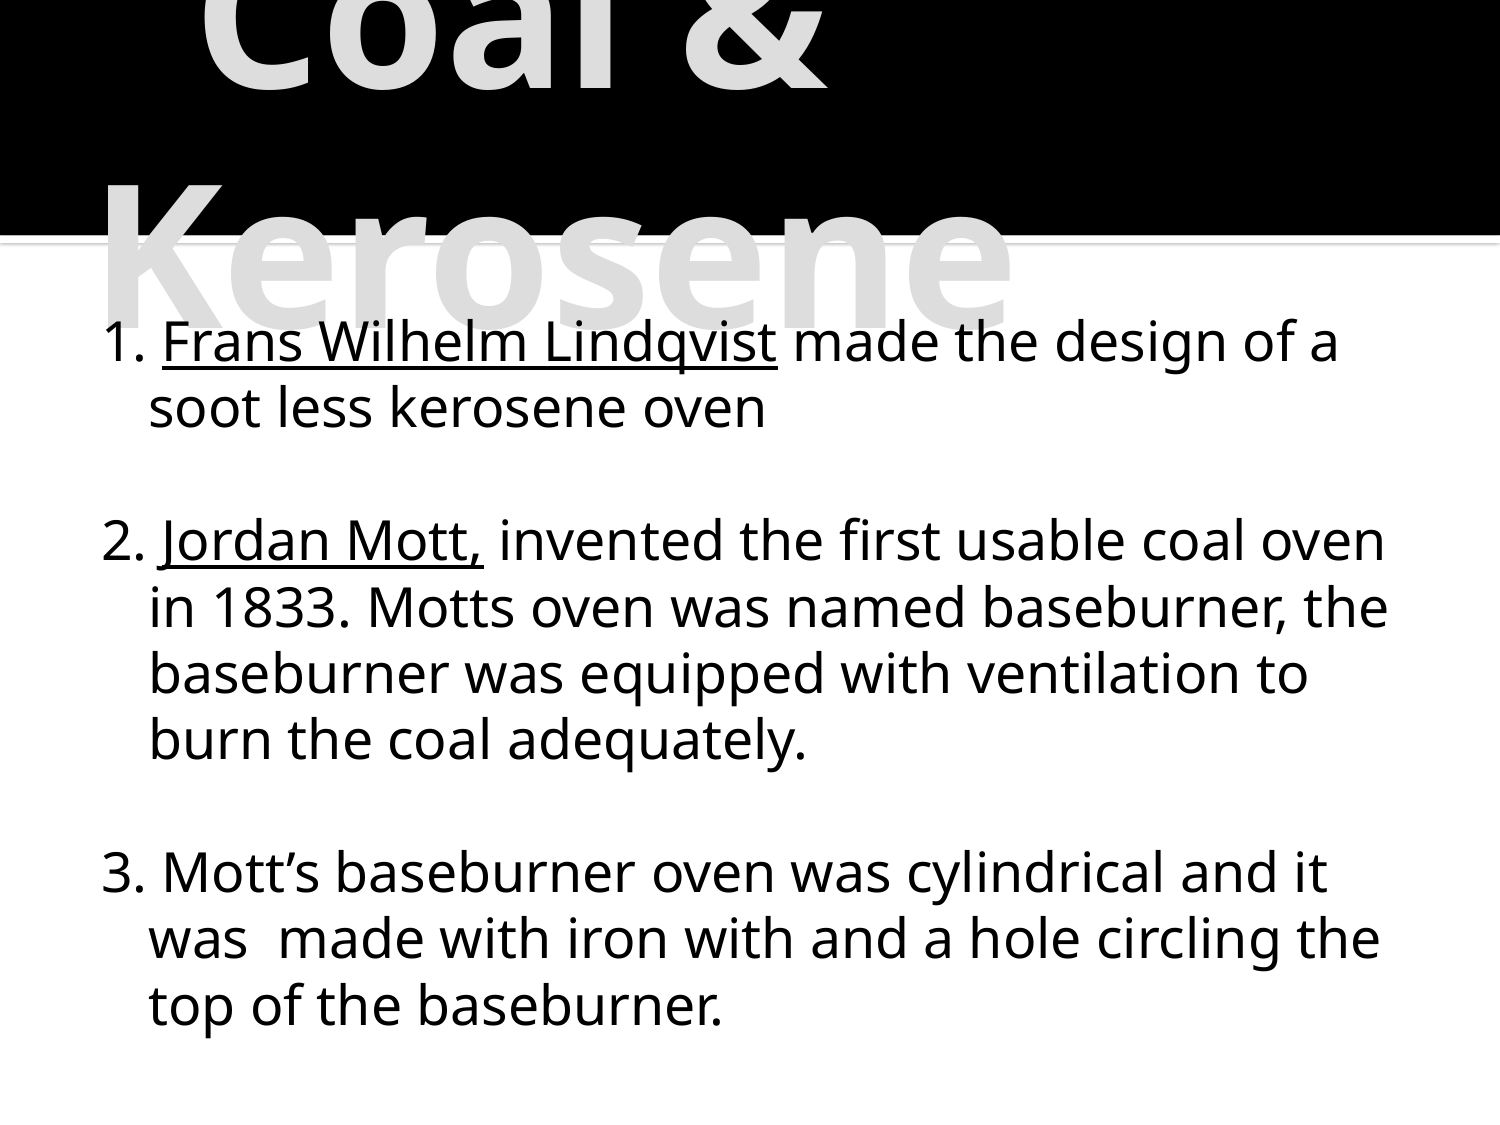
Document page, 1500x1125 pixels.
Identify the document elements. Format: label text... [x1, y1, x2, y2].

title Coal & Kerosene [75, 25, 1425, 231]
list 1. Frans Wilhelm Lindqvist made the design of a soot less kerosene oven 2. Jordan Mott, invented the first usable coal oven in 1833. Motts oven was named baseburner, the baseburner was equipped with ventilation to burn the coal adequately. 3. Mott’s baseburner oven was cylindrical and it was made with iron with and a hole circling the top of the baseburner. [75, 291, 1425, 1050]
